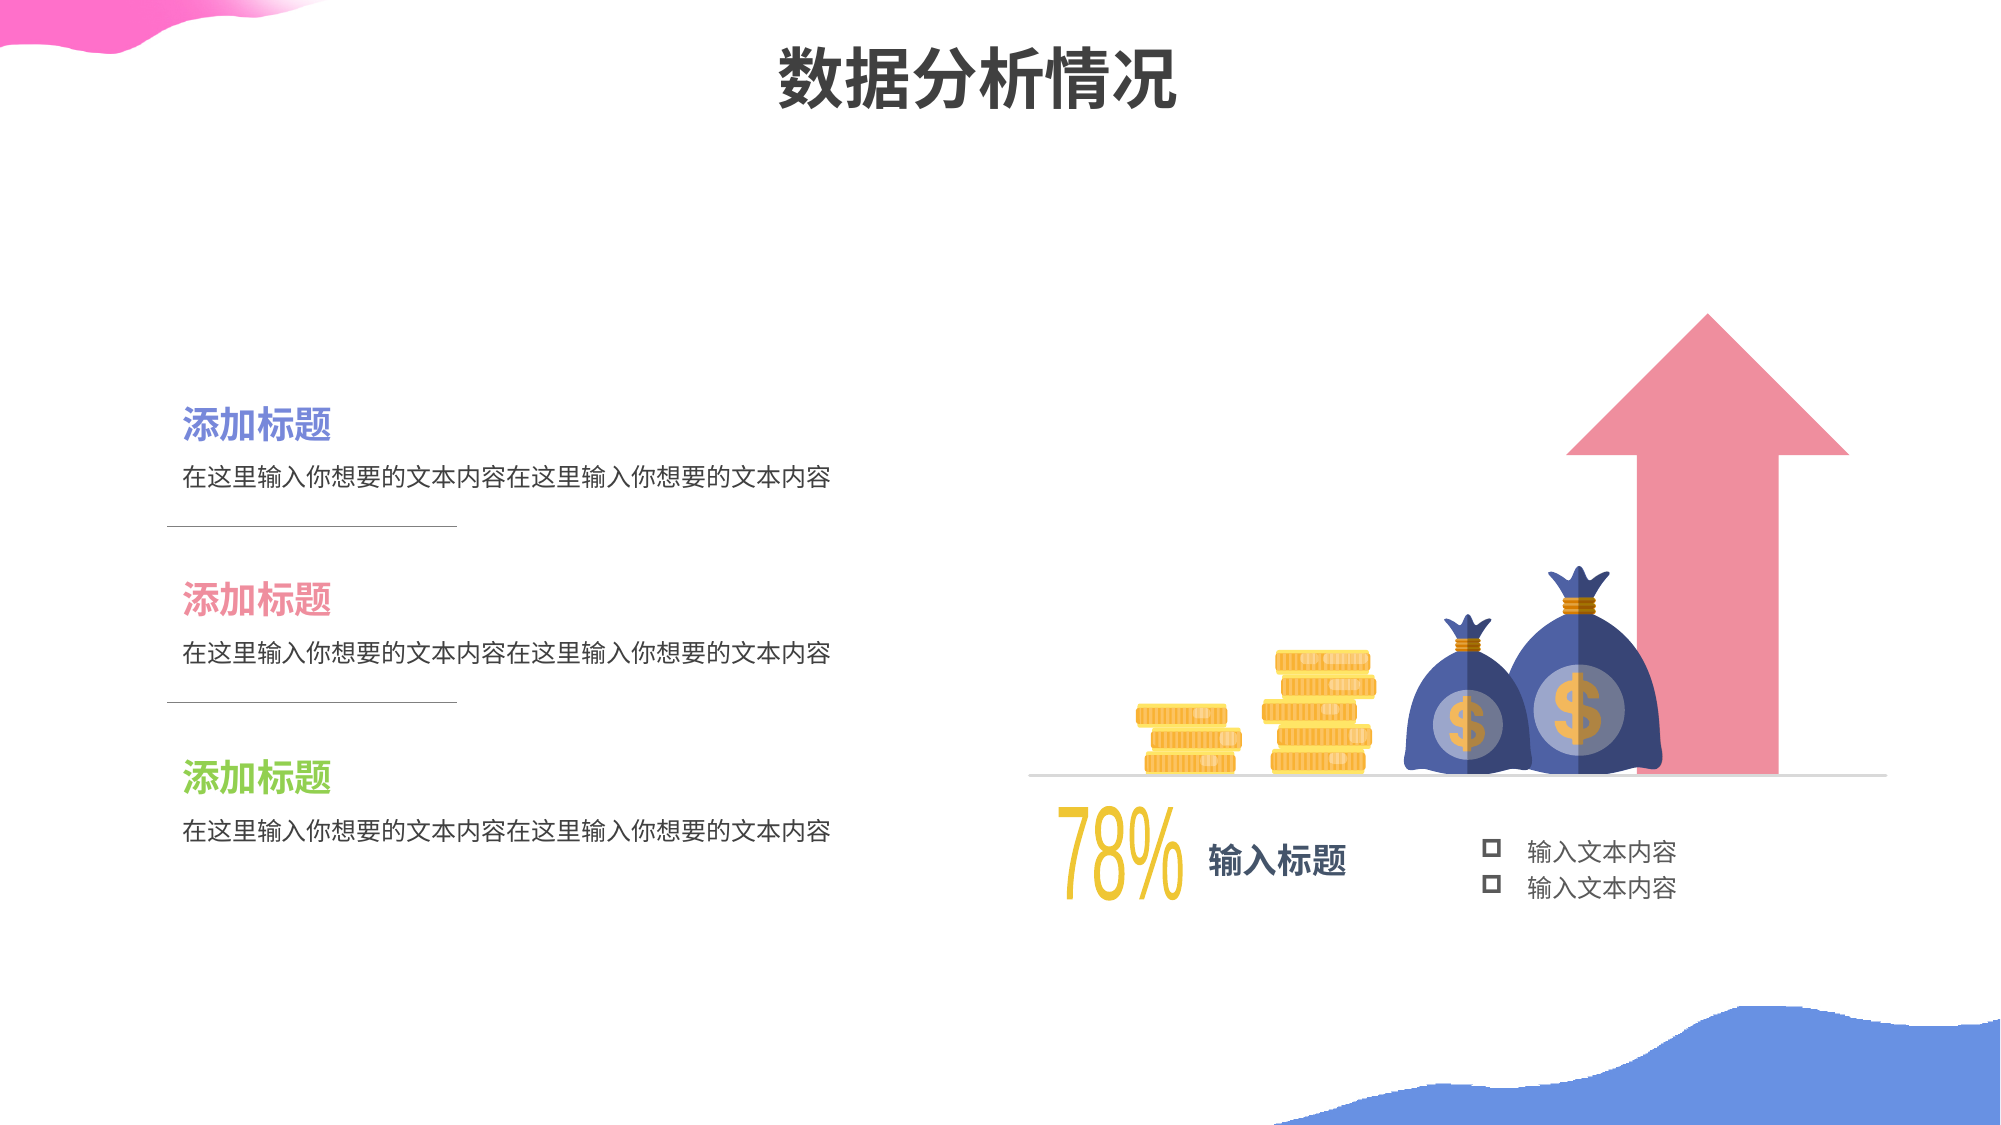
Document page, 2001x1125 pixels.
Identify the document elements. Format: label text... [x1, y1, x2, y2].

text_box 添加标题 [167, 393, 387, 454]
text_box 添加标题 [167, 746, 387, 807]
text_box 在这里输入你想要的文本内容在这里输入你想要的文本内容 [167, 454, 974, 500]
picture [0, 0, 2001, 1125]
text_box 添加标题 [167, 568, 387, 629]
text_box 数据分析情况 [763, 29, 1237, 125]
text_box 在这里输入你想要的文本内容在这里输入你想要的文本内容 [167, 630, 974, 675]
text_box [1029, 183, 1902, 901]
text_box 在这里输入你想要的文本内容在这里输入你想要的文本内容 [167, 807, 974, 853]
